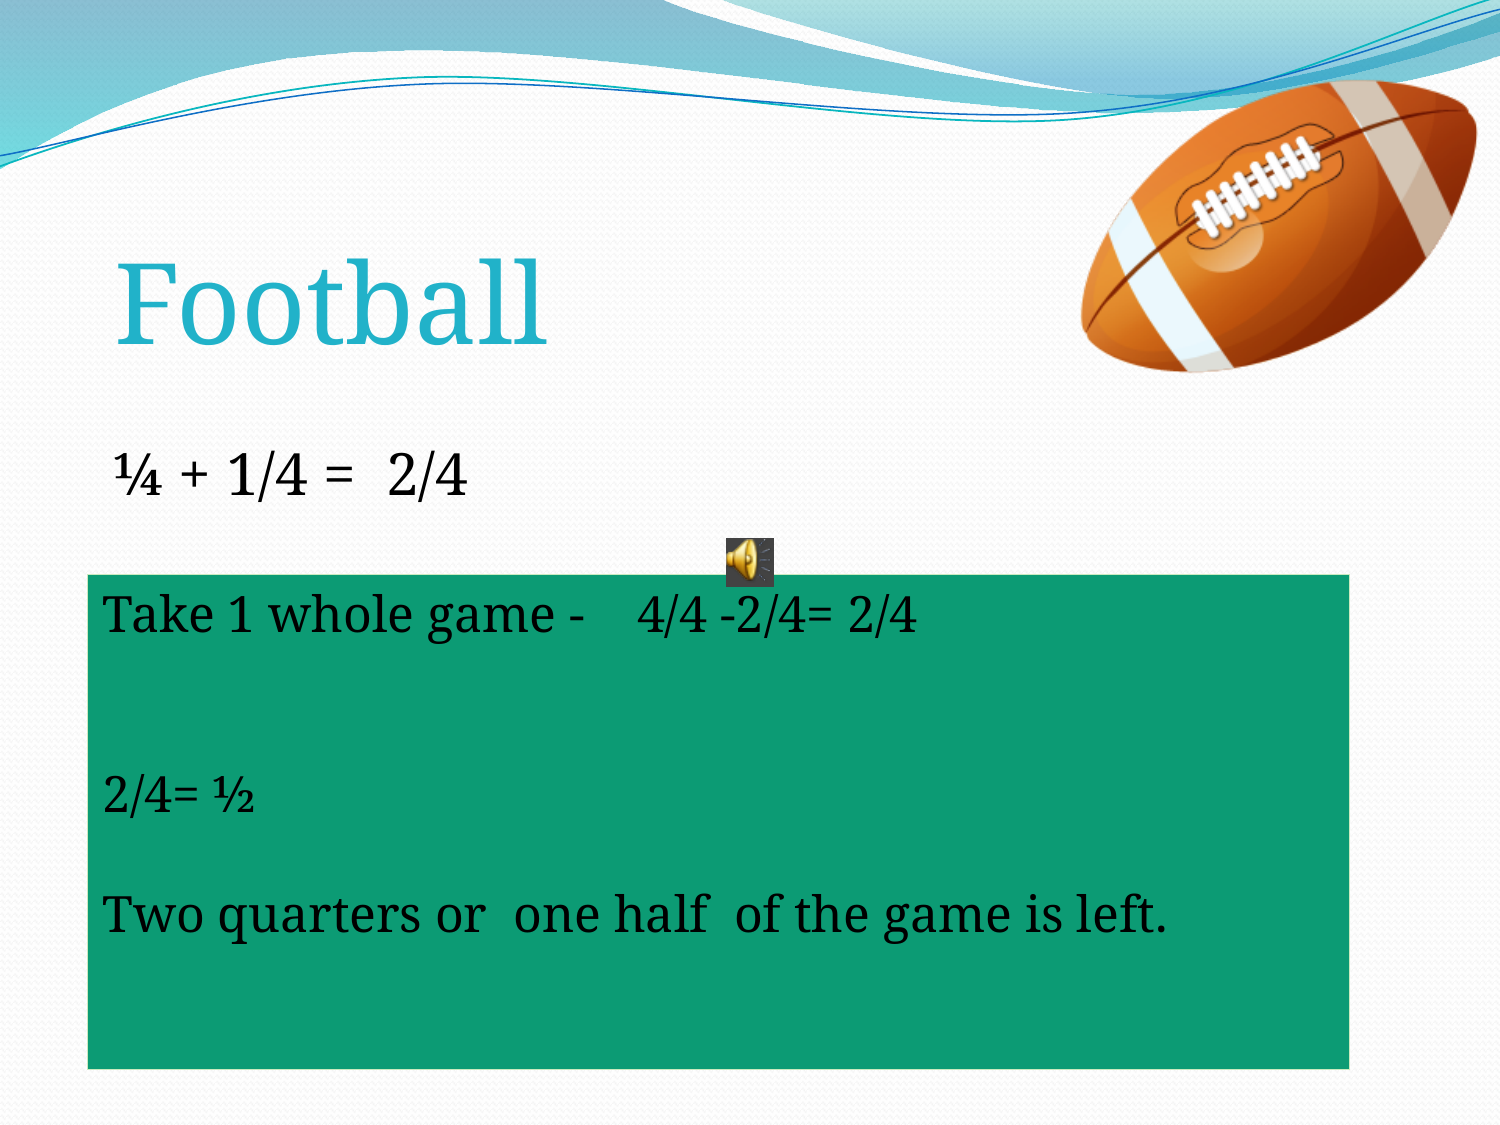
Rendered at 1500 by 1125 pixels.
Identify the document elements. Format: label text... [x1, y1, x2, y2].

picture [1049, 0, 1500, 451]
text_box Take 1 whole game - 4/4 -2/4= 2/4 2/4= ½ Two quarters or one half of the game is left. [87, 574, 1350, 1070]
picture [724, 537, 776, 588]
text_box Football ¼ + 1/4 = 2/4 [99, 224, 1375, 515]
